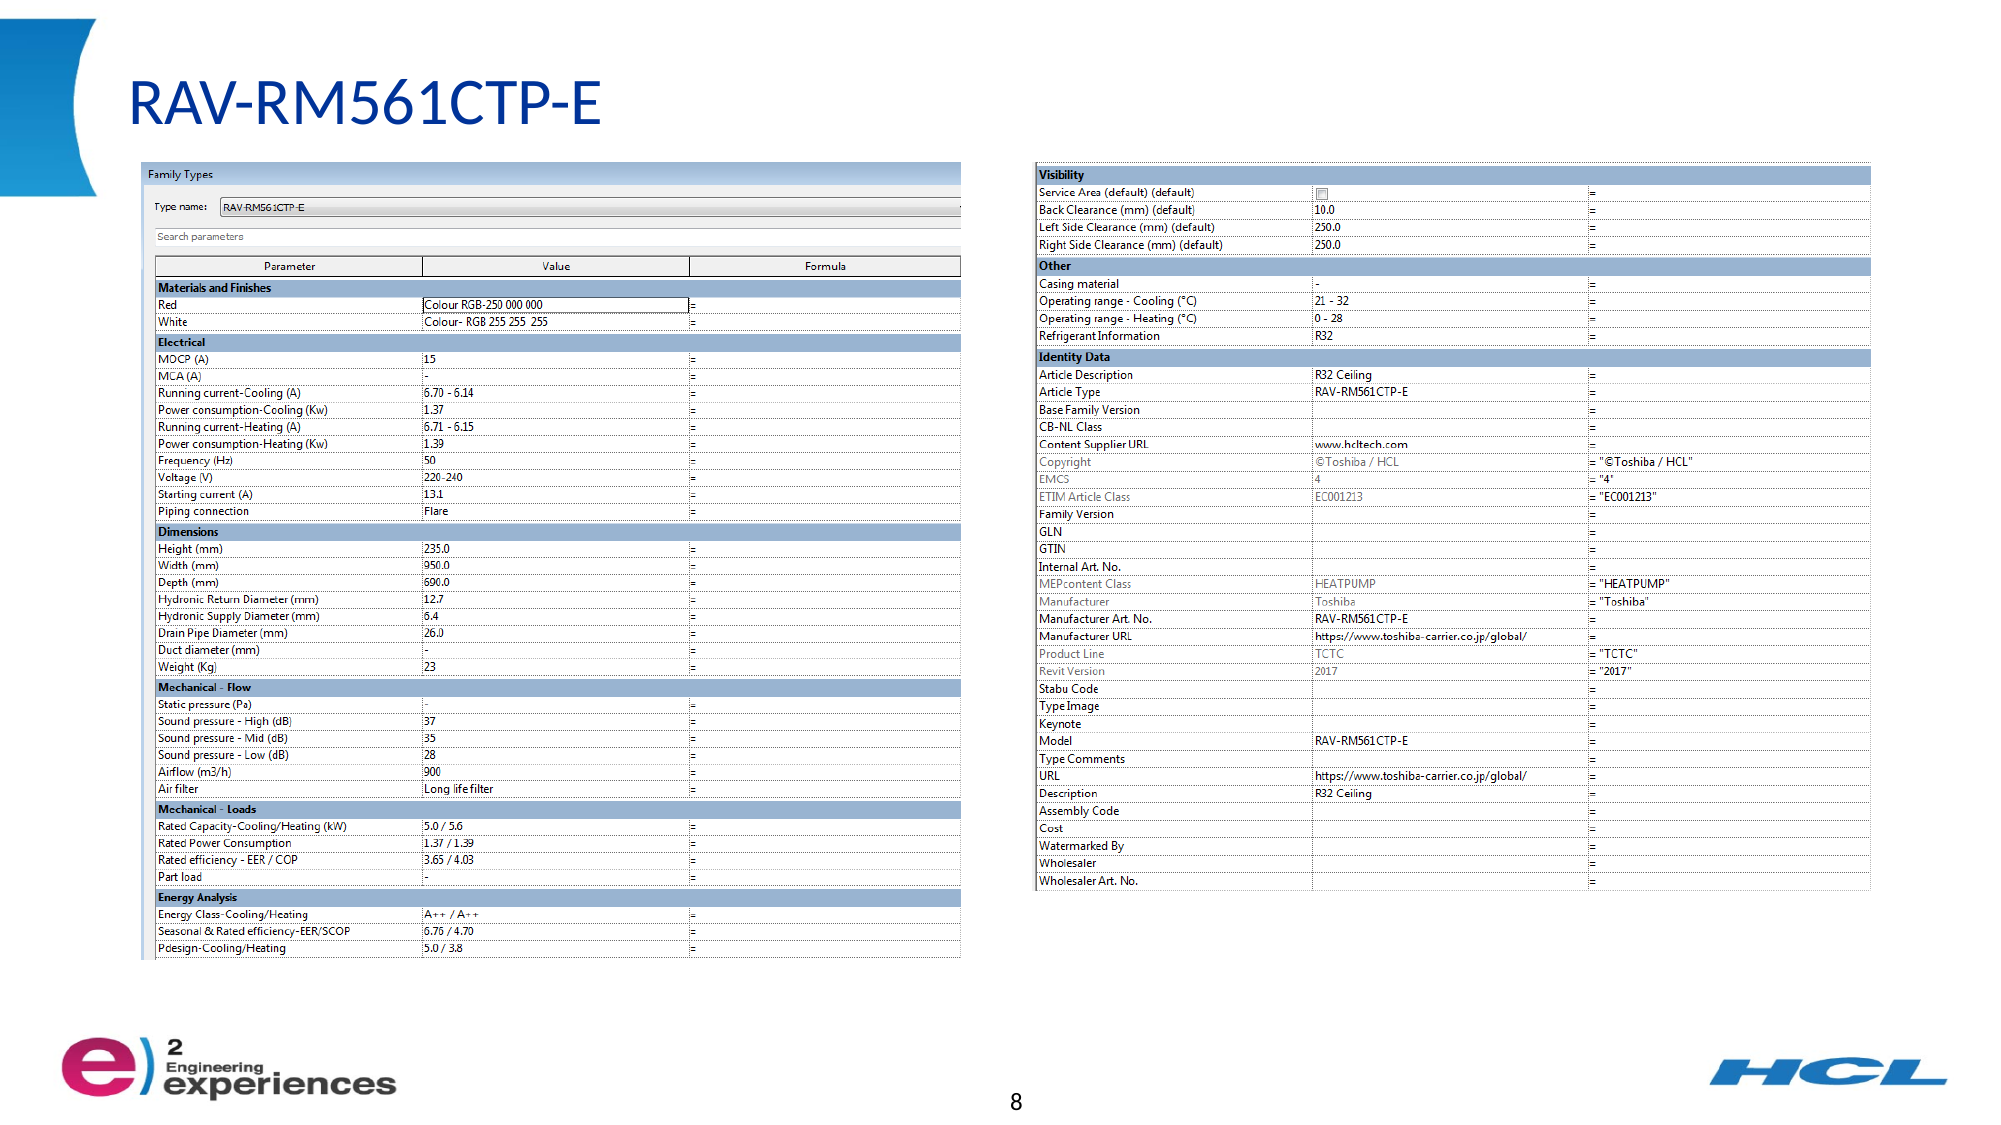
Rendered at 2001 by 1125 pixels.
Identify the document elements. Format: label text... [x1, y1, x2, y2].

text_box RAV-RM561CTP-E [113, 50, 619, 146]
picture [0, 0, 2000, 1125]
